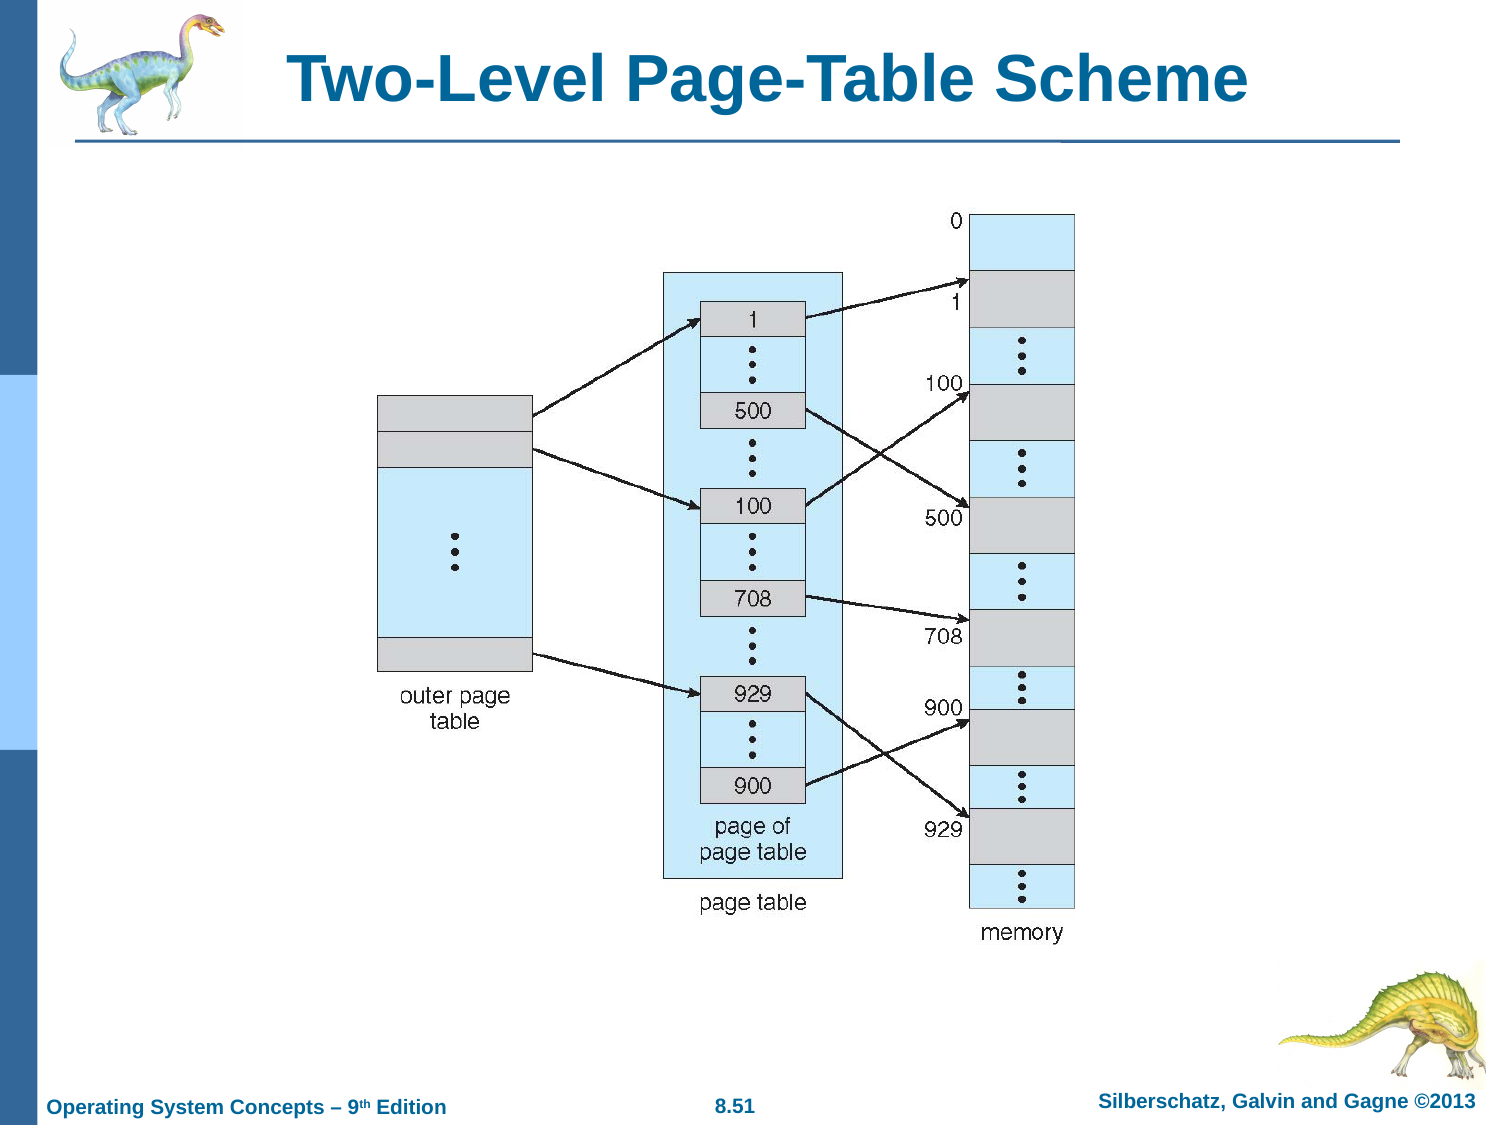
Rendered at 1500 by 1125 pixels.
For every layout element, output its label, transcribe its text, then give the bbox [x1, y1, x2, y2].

picture [1275, 959, 1486, 1090]
picture [377, 207, 1075, 946]
picture [46, 0, 243, 149]
title Two-Level Page-Table Scheme [92, 27, 1444, 123]
